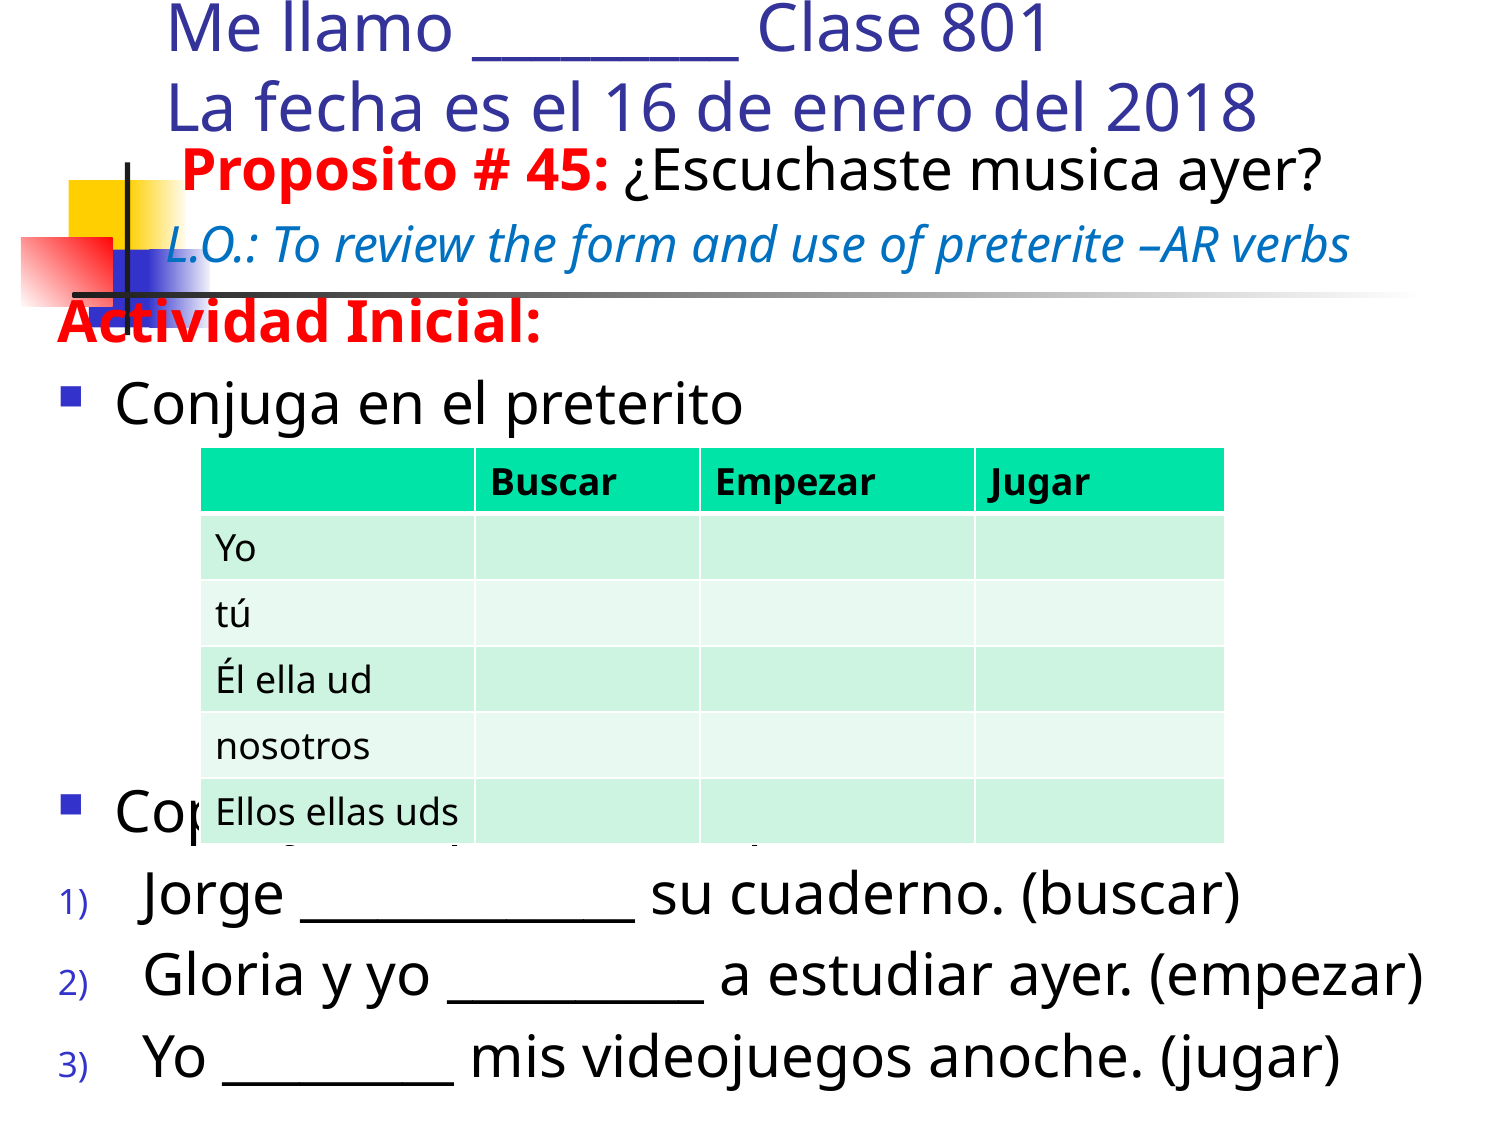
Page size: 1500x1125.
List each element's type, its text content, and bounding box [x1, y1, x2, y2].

table_header Jugar [976, 448, 1224, 511]
table_cell [476, 516, 699, 579]
table_cell [701, 647, 974, 711]
table_cell Ellos ellas uds [201, 779, 474, 843]
table_cell [976, 779, 1224, 843]
table_cell [976, 516, 1224, 579]
table_cell [476, 581, 699, 645]
table_header Buscar [476, 448, 699, 511]
table_cell [701, 516, 974, 579]
table_header Empezar [701, 448, 974, 511]
table_header [201, 448, 474, 511]
table_cell Él ella ud [201, 647, 474, 711]
table_cell [976, 713, 1224, 777]
table_cell Yo [201, 516, 474, 579]
table_cell [976, 581, 1224, 645]
table_cell [701, 779, 974, 843]
title Me llamo _________ Clase 801 La fecha es el 16 de enero del 2018 [150, 0, 1500, 125]
table_cell nosotros [201, 713, 474, 777]
table_cell [476, 779, 699, 843]
table_cell [701, 713, 974, 777]
table_cell [701, 581, 974, 645]
table_cell [976, 647, 1224, 711]
table_cell tú [201, 581, 474, 645]
table_cell [476, 713, 699, 777]
table_cell [476, 647, 699, 711]
list Proposito # 45: ¿Escuchaste musica ayer? L.O.: To review the form and use of preterite –AR verbs Actividad Inicial: Conjuga en el preterito Copia y completa en el preterito Jorge _____________ su cuaderno. (buscar) Gloria y yo __________ a estudiar ayer. (empezar) Yo _________ mis videojuegos anoche. (jugar) [42, 125, 1500, 882]
